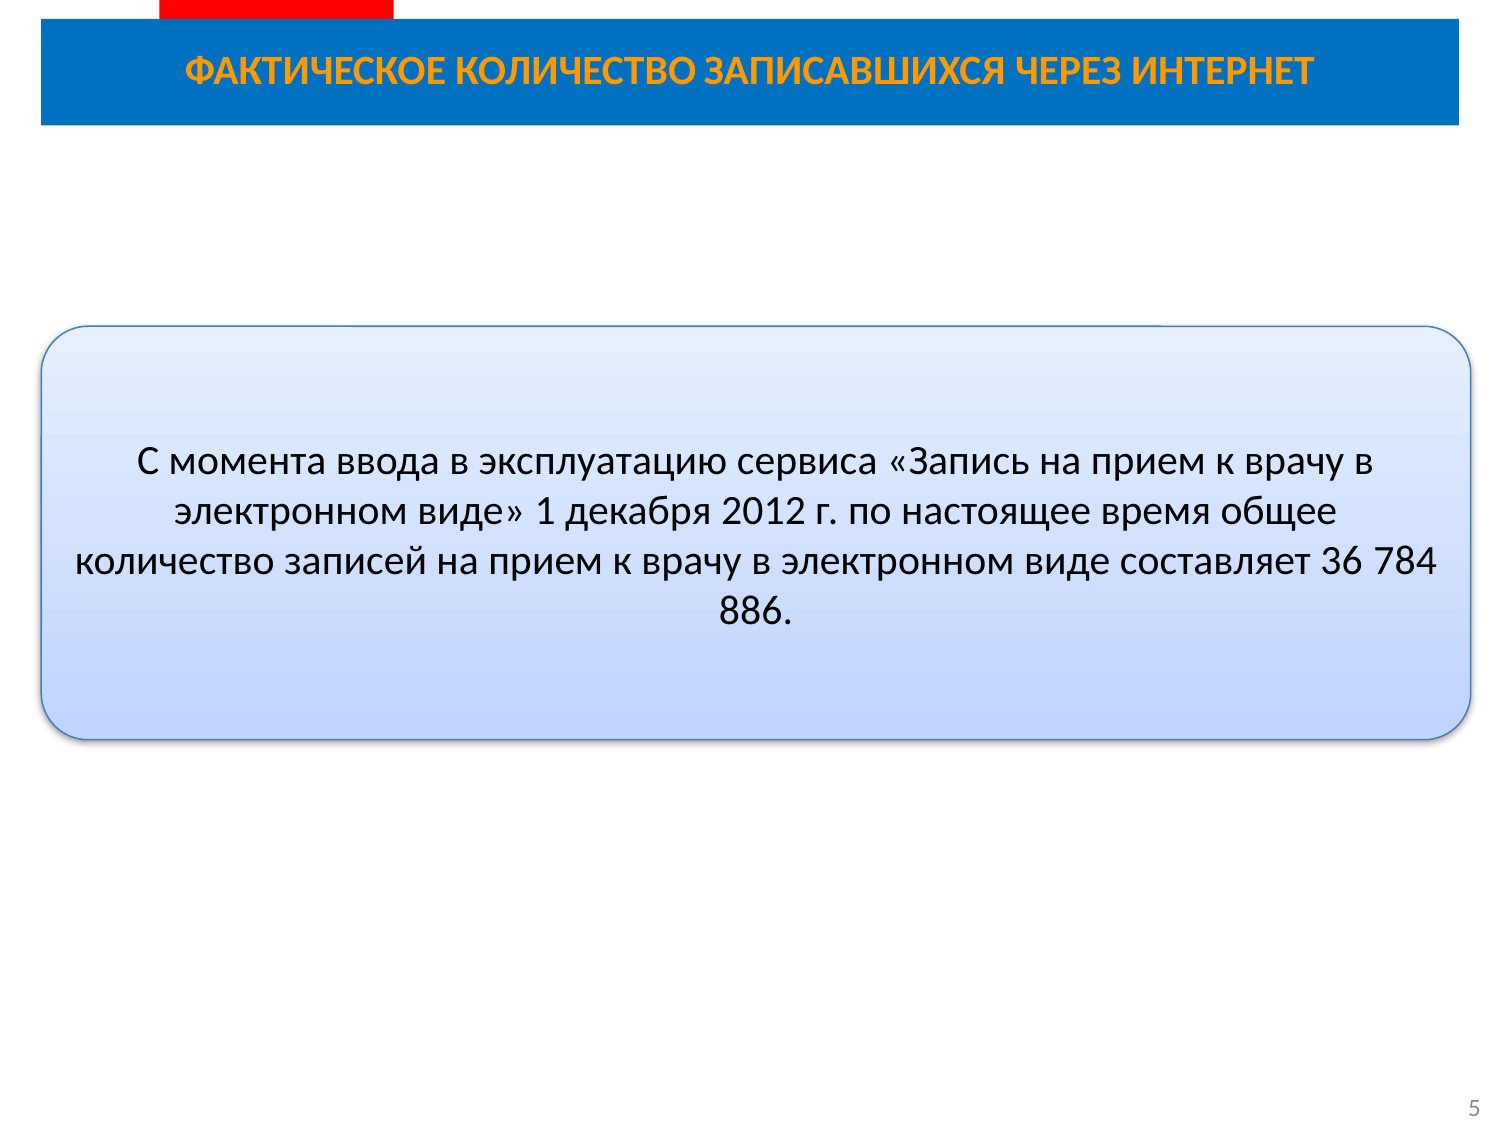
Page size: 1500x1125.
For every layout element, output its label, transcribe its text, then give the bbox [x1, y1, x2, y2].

text_box 4 [1145, 1076, 1496, 1125]
text_box [1387, 1054, 1500, 1125]
text_box С момента ввода в эксплуатацию сервиса «Запись на прием к врачу в электронном виде» 1 декабря 2012 г. по настоящее время общее количество записей на прием к врачу в электронном виде составляет 36 784 886. [40, 325, 1472, 741]
text_box [157, 0, 396, 17]
text_box ФАКТИЧЕСКОЕ КОЛИЧЕСТВО ЗАПИСАВШИХСЯ ЧЕРЕЗ ИНТЕРНЕТ [39, 17, 1461, 128]
